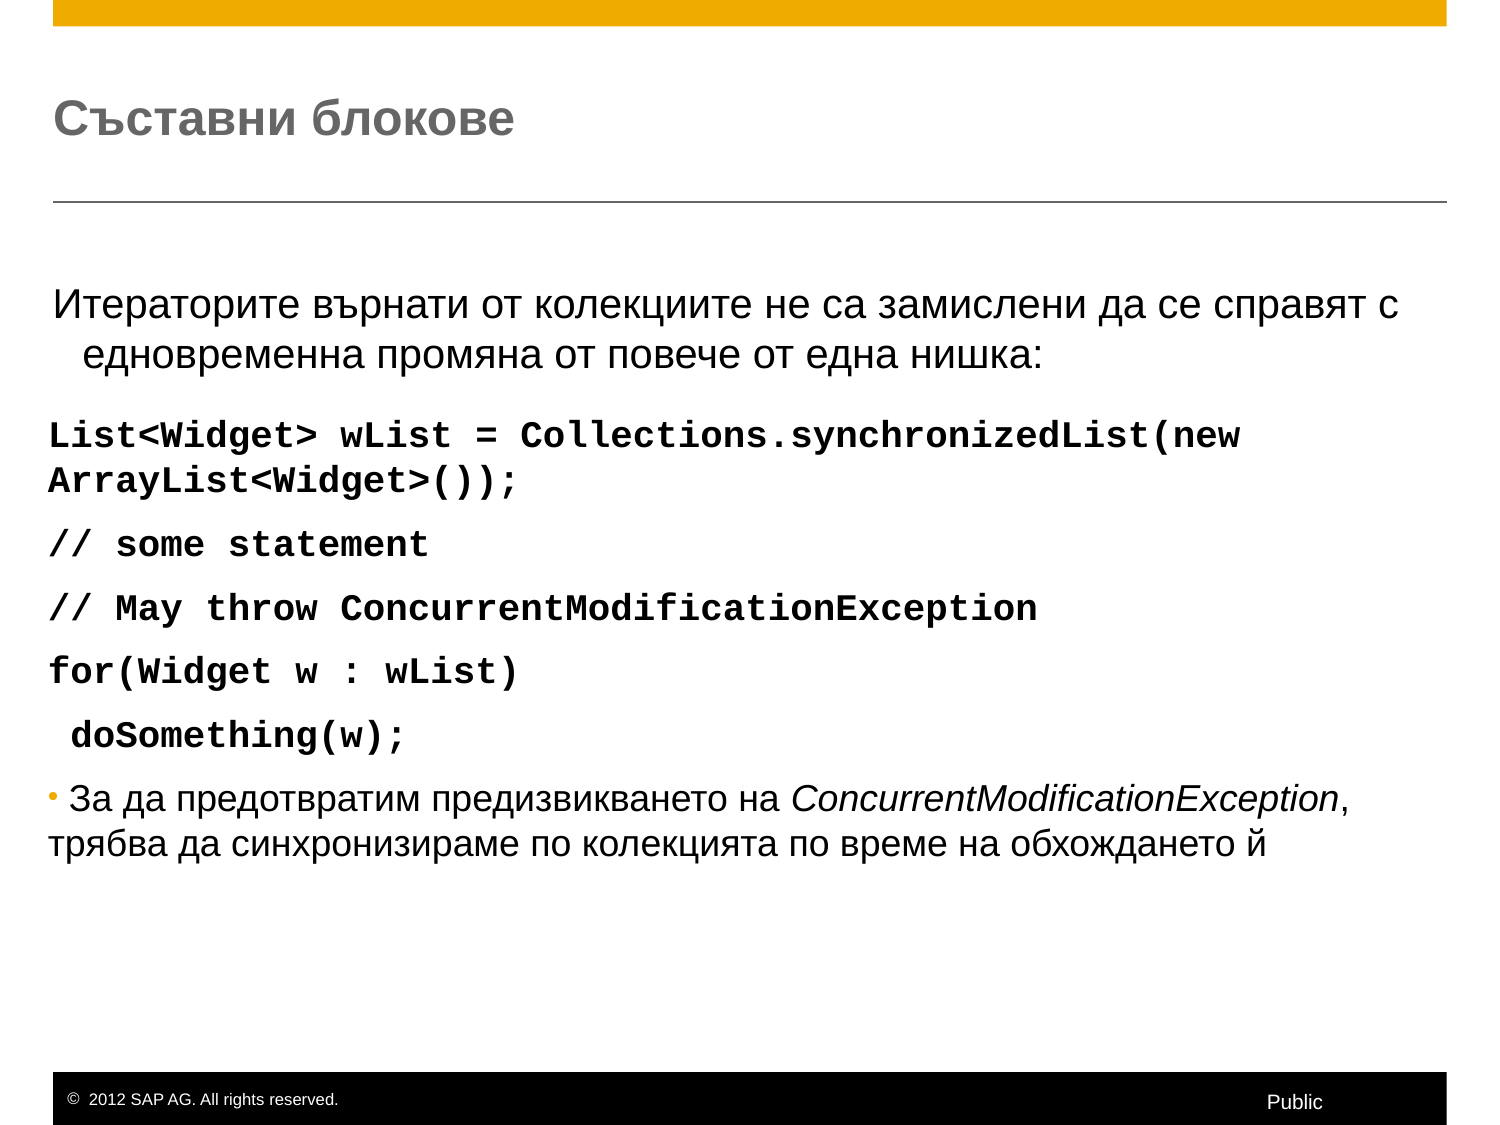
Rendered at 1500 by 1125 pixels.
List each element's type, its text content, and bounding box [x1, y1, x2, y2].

list Итераторите върнати от колекциите не са замислени да се справят с едновременна промяна от повече от една нишка: [52, 277, 1447, 1025]
title Съставни блокове [53, 53, 1447, 178]
text_box List<Widget> wList = Collections.synchronizedList(new ArrayList<Widget>()); // some statement // May throw ConcurrentModificationException for(Widget w : wList) doSomething(w); За да предотвратим предизвикването на ConcurrentModificationException, трябва да синхронизираме по колекцията по време на обхождането й [47, 410, 1443, 864]
